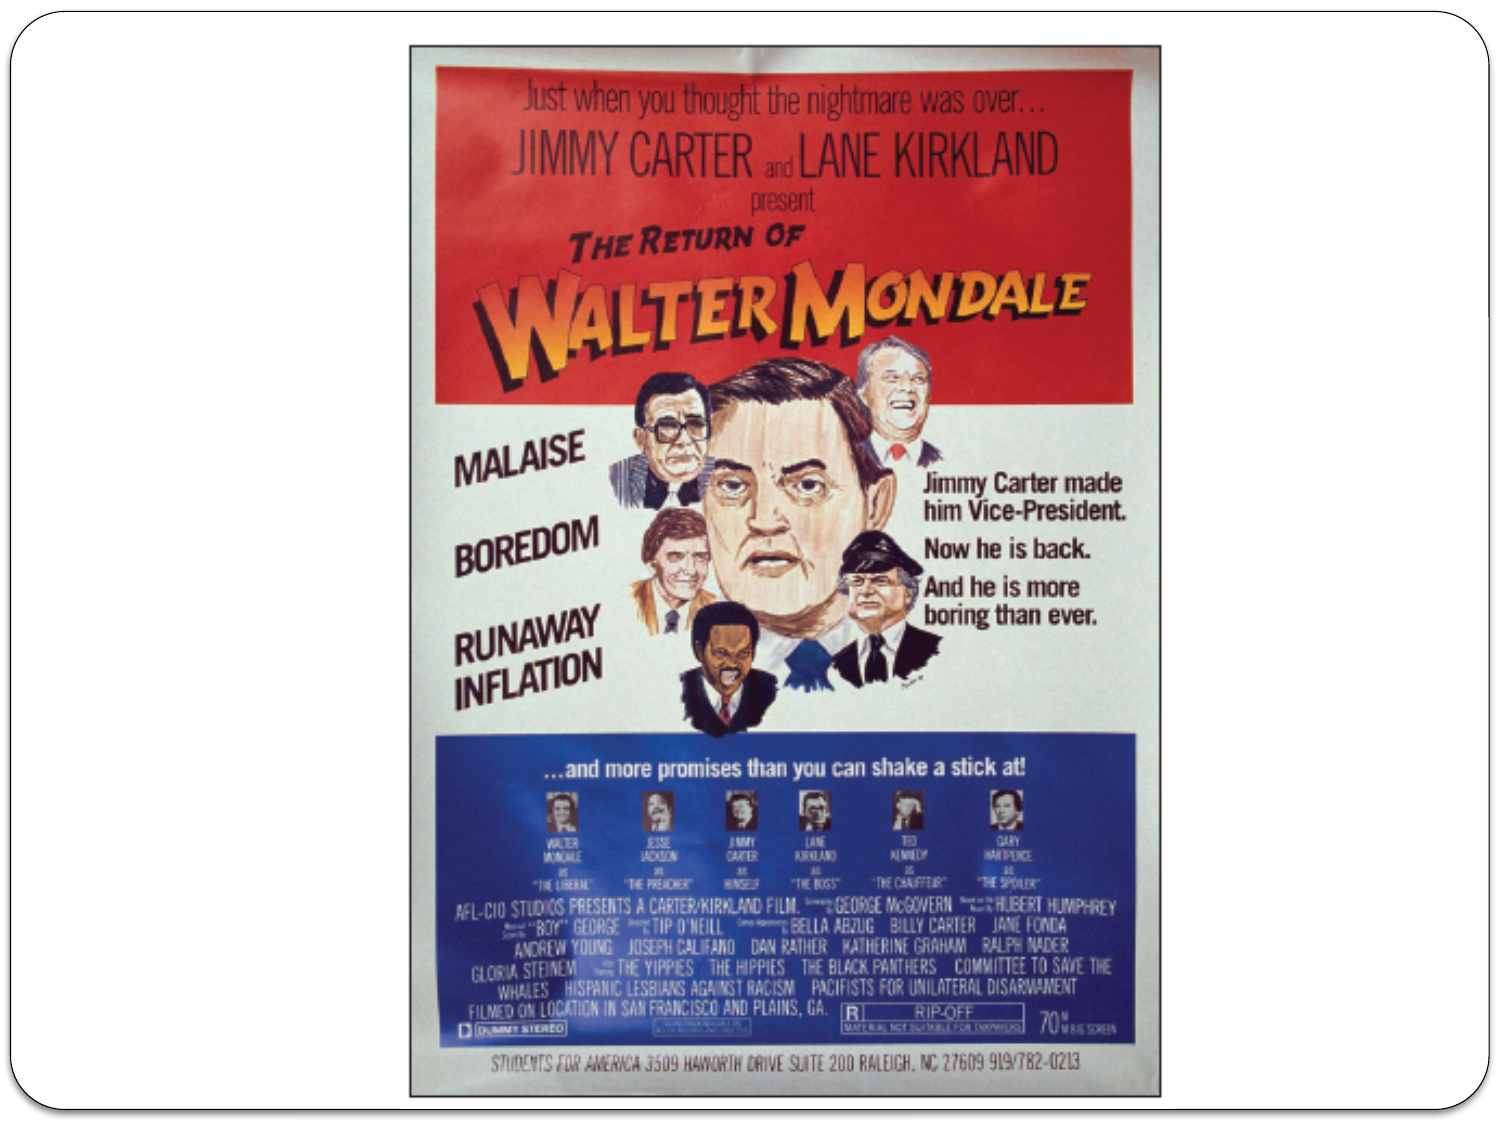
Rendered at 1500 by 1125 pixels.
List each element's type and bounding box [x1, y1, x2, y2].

picture [399, 37, 1176, 1110]
